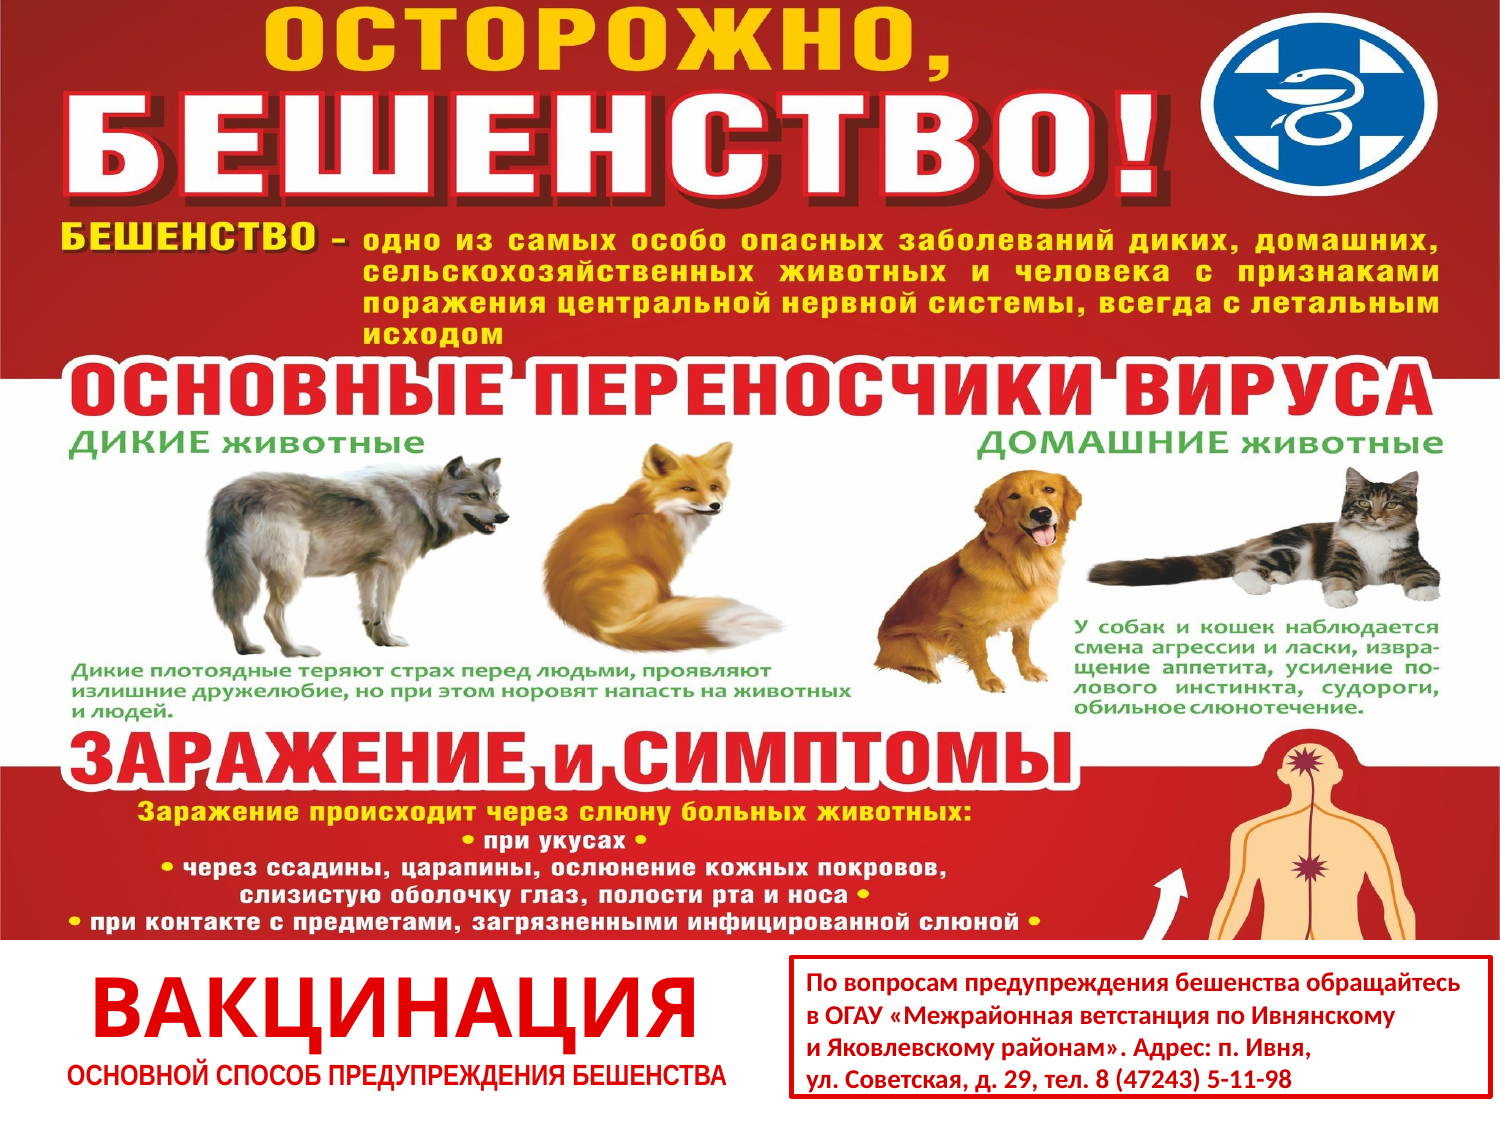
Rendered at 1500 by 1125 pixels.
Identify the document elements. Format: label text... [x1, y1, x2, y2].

picture [0, 0, 1500, 940]
text_box ВАКЦИНАЦИЯ [73, 946, 717, 1049]
text_box ОСНОВНОЙ СПОСОБ ПРЕДУПРЕЖДЕНИЯ БЕШЕНСТВА [52, 1049, 743, 1099]
text_box По вопросам предупреждения бешенства обращайтесь в ОГАУ «Межрайонная ветстанция по Ивнянскому и Яковлевскому районам». Адрес: п. Ивня, ул. Советская, д. 29, тел. 8 (47243) 5-11-98 [791, 957, 1491, 1097]
